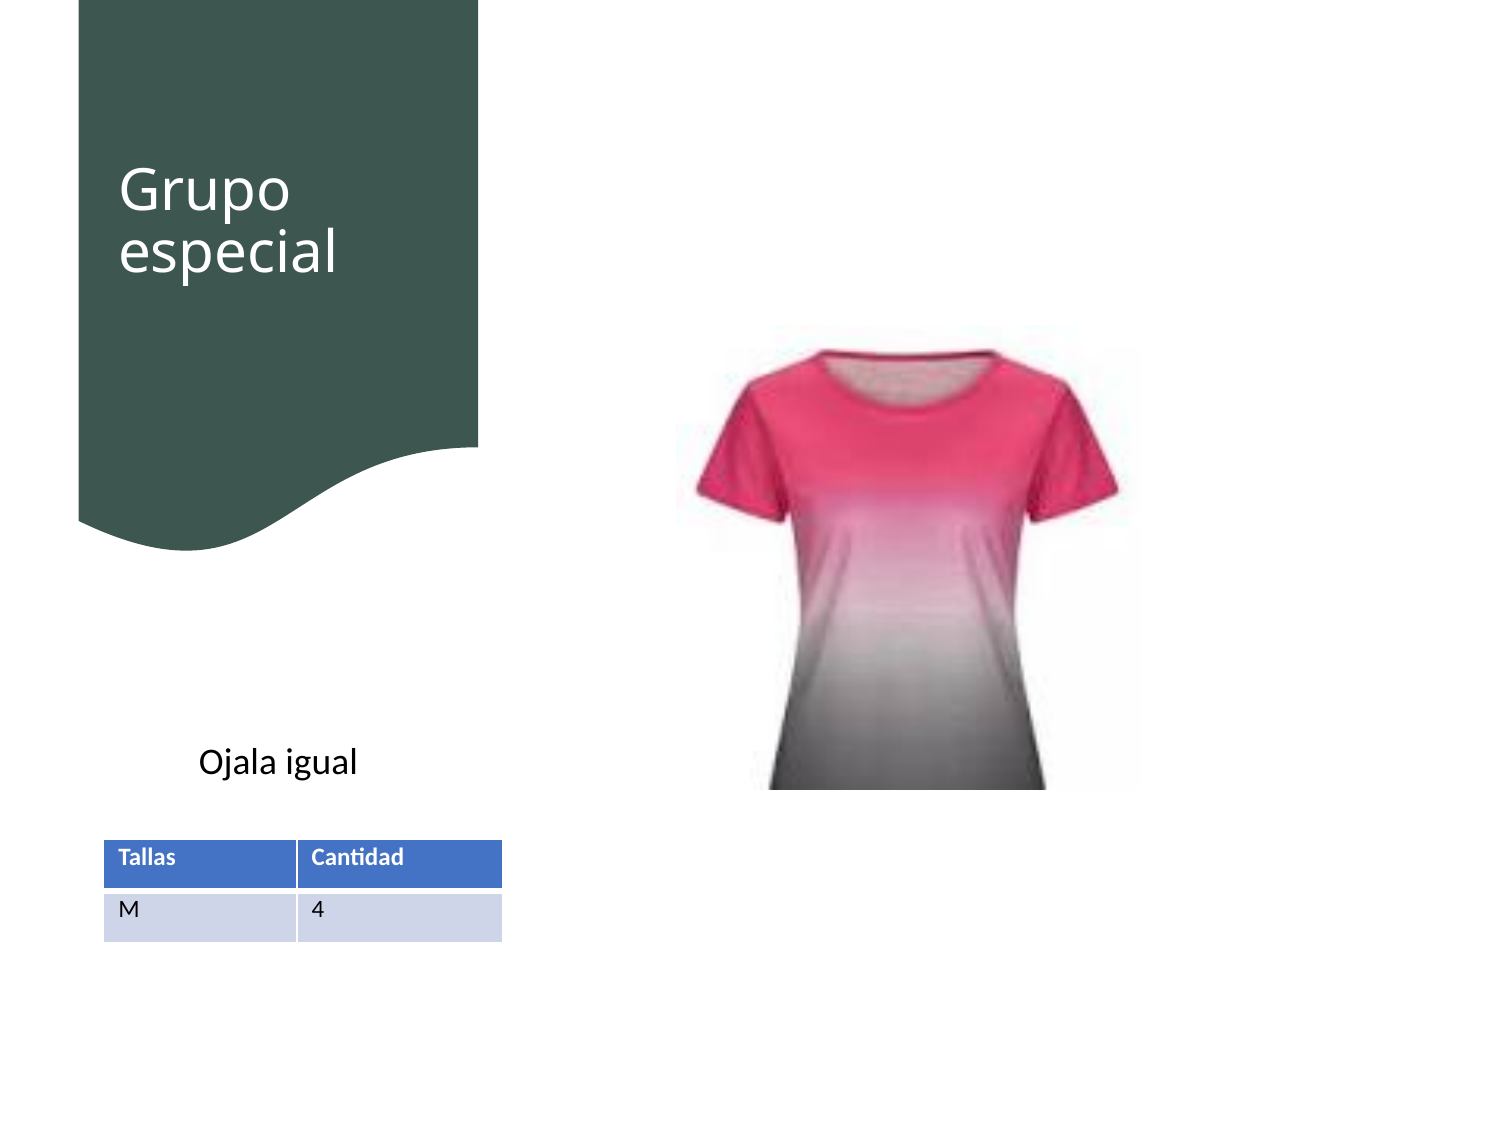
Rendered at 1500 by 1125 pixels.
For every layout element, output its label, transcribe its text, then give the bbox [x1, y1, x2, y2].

text_box Grupo especial [103, 28, 453, 417]
table_cell M [104, 894, 296, 942]
table_header Tallas [104, 840, 296, 888]
picture [676, 325, 1141, 790]
table_header Cantidad [298, 840, 502, 888]
text_box [77, 0, 480, 552]
text_box Ojala igual [183, 729, 453, 789]
table_cell 4 [298, 894, 502, 942]
